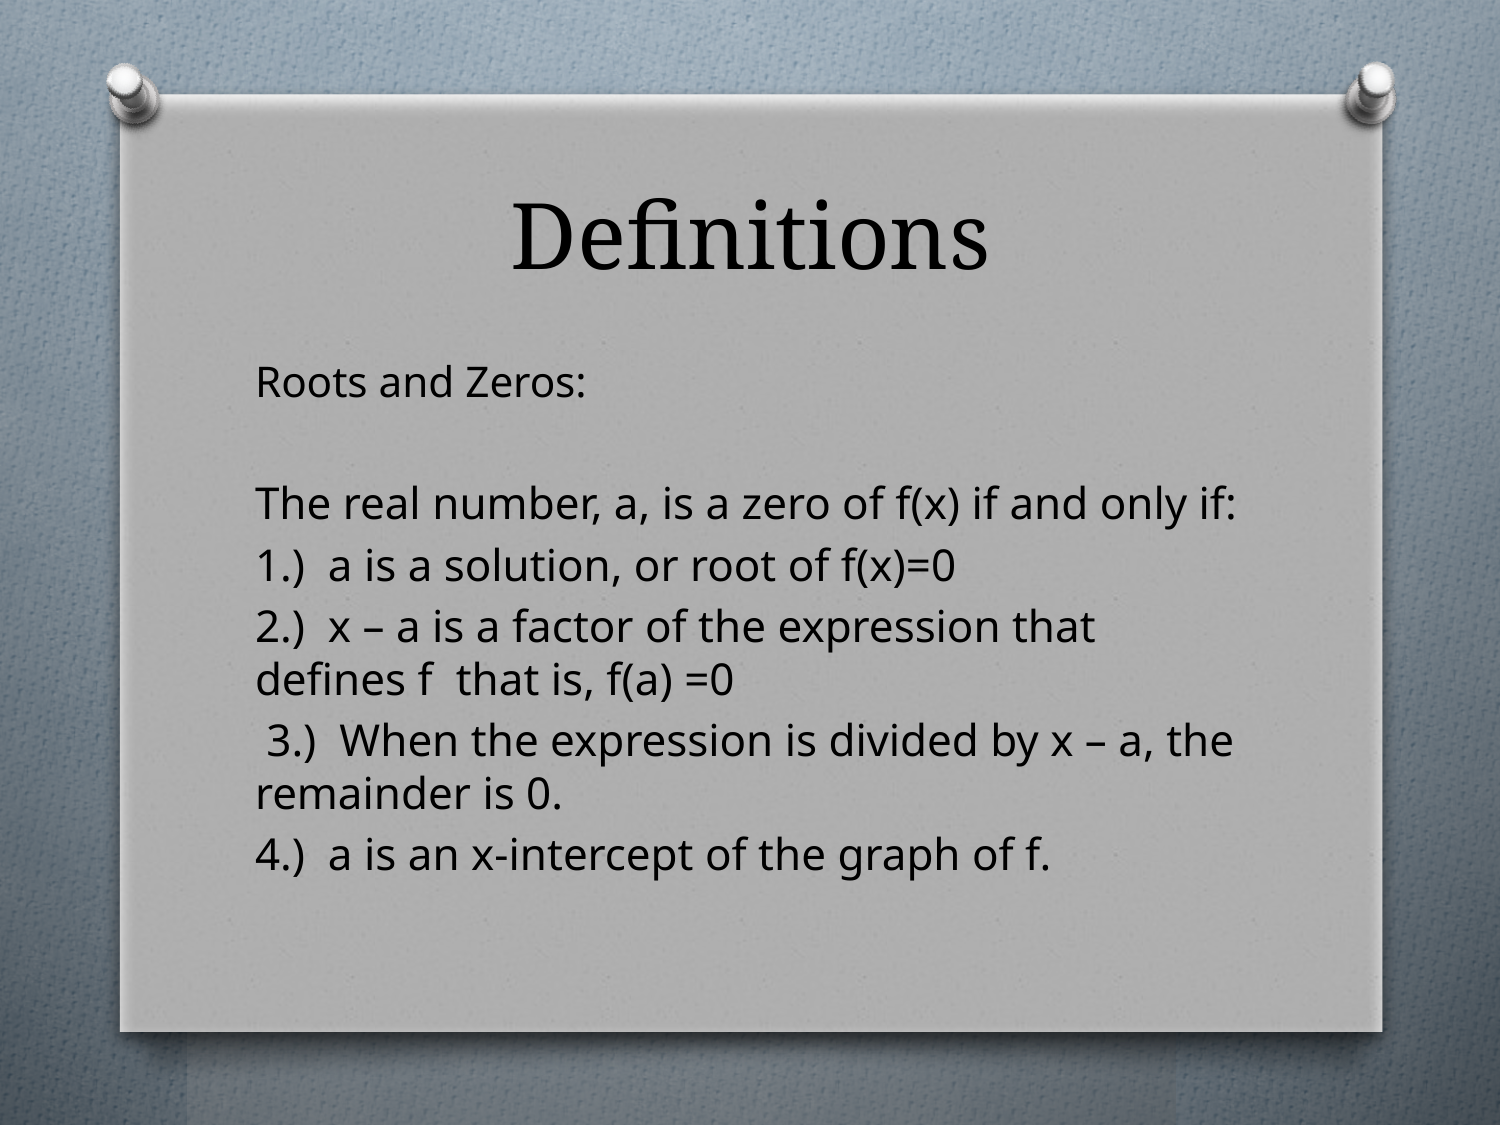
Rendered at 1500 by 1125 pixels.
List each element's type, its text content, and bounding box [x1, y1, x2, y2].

list Roots and Zeros: The real number, a, is a zero of f(x) if and only if: 1.) a is a solution, or root of f(x)=0 2.) x – a is a factor of the expression that defines f that is, f(a) =0 3.) When the expression is divided by x – a, the remainder is 0. 4.) a is an x-intercept of the graph of f. [240, 347, 1257, 939]
picture [75, 29, 198, 153]
title Definitions [179, 134, 1323, 332]
picture [1317, 35, 1439, 156]
